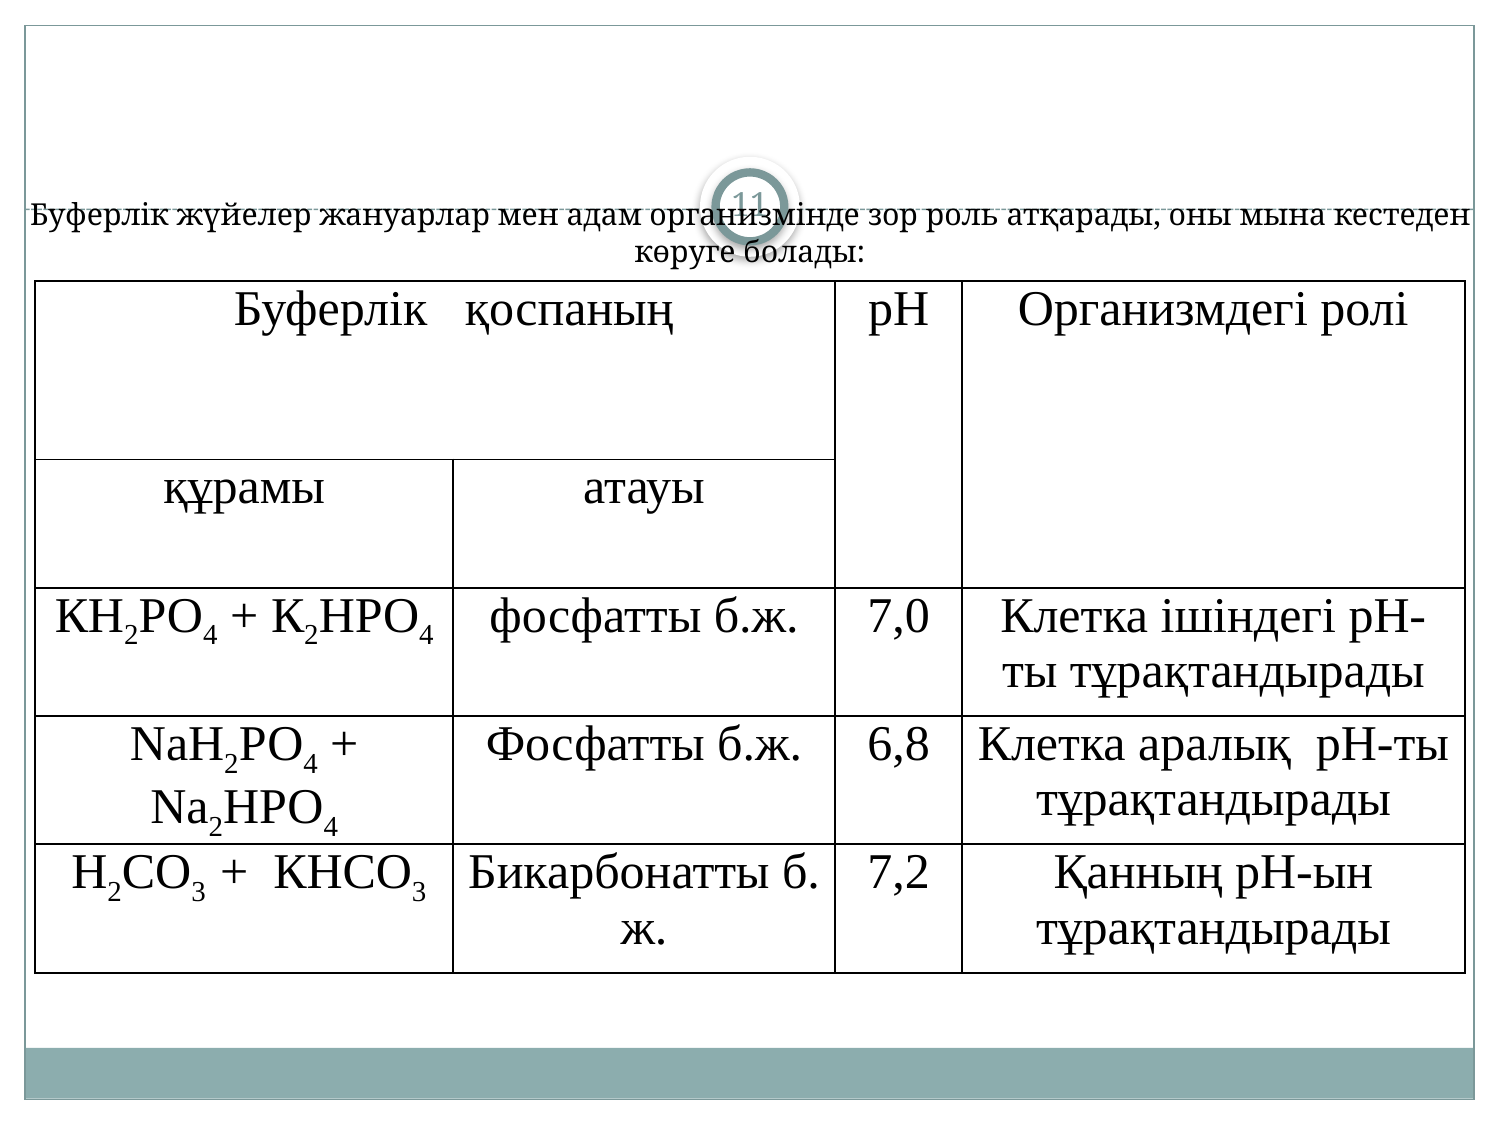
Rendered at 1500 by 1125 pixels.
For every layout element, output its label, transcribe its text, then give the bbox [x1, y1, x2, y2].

table_header рН [836, 282, 961, 587]
table_cell Фосфатты б.ж. [454, 717, 834, 843]
table_cell Клетка ішіндегі рН-ты тұрақтандырады [963, 589, 1464, 715]
table_cell фосфатты б.ж. [454, 589, 834, 715]
table_header Организмдегі ролі [963, 282, 1464, 587]
table_header Буферлік қоспаның [36, 282, 834, 459]
table_cell 7,2 [836, 845, 961, 972]
table_cell құрамы [36, 460, 452, 587]
table_cell NаН2РО4 + Nа2НРО4 [36, 717, 452, 843]
table_cell Бикарбонатты б. ж. [454, 845, 834, 972]
table_cell Клетка аралық рН-ты тұрақтандырады [963, 717, 1464, 843]
table_cell атауы [454, 460, 834, 587]
table_cell Н2СО3 + КНСО3 [36, 845, 452, 972]
table_cell 6,8 [836, 717, 961, 843]
slide_number 11 [712, 170, 788, 187]
table_cell Қанның рН-ын тұрақтандырады [963, 845, 1464, 972]
title Буферлік жүйелер жануарлар мен адам организмінде зор роль атқарады, оны мына кестеден көруге болады: [0, 187, 1500, 313]
table_cell 7,0 [836, 589, 961, 715]
table_cell КН2РО4 + К2НРО4 [36, 589, 452, 715]
